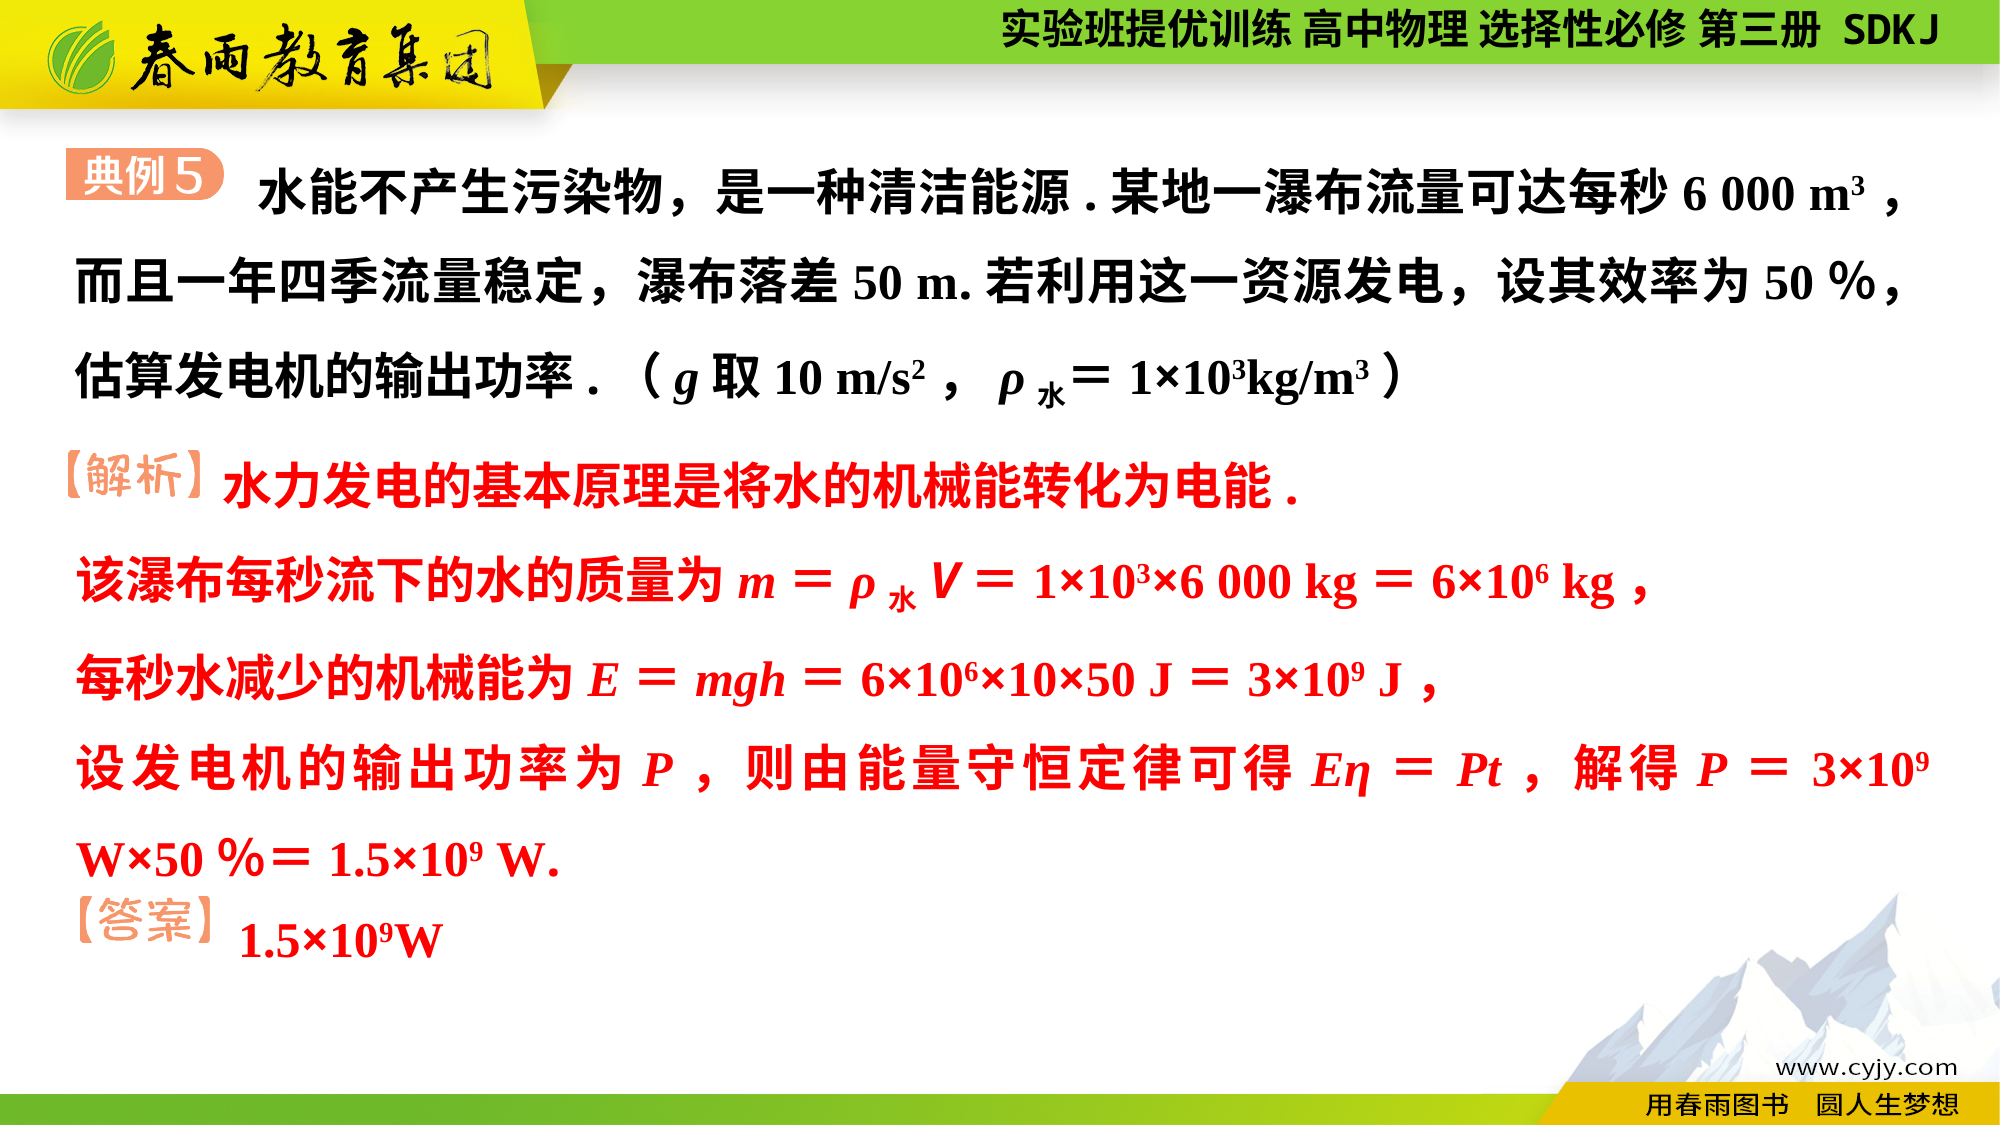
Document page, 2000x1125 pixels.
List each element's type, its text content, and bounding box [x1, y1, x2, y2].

text_box 1.5×109W [60, 869, 1945, 975]
text_box 水力发电的基本原理是将水的机械能转化为电能. 该瀑布每秒流下的水的质量为m＝ρ水V＝1×103×6 000 kg＝6×106 kg， 每秒水减少的机械能为E＝mgh＝6×106×10×50 J＝3×109 J， 设发电机的输出功率为P，则由能量守恒定律可得Eη＝Pt，解得P＝3×109 W×50％＝1.5×109 W. [60, 416, 1945, 869]
list 水能不产生污染物，是一种清洁能源.某地一瀑布流量可达每秒6 000 m3，而且一年四季流量稳定，瀑布落差50 m.若利用这一资源发电，设其效率为50％，估算发电机的输出功率.（g取10 m/s2，ρ水＝1×103kg/m3） [59, 122, 1944, 411]
picture [0, 0, 2000, 1125]
